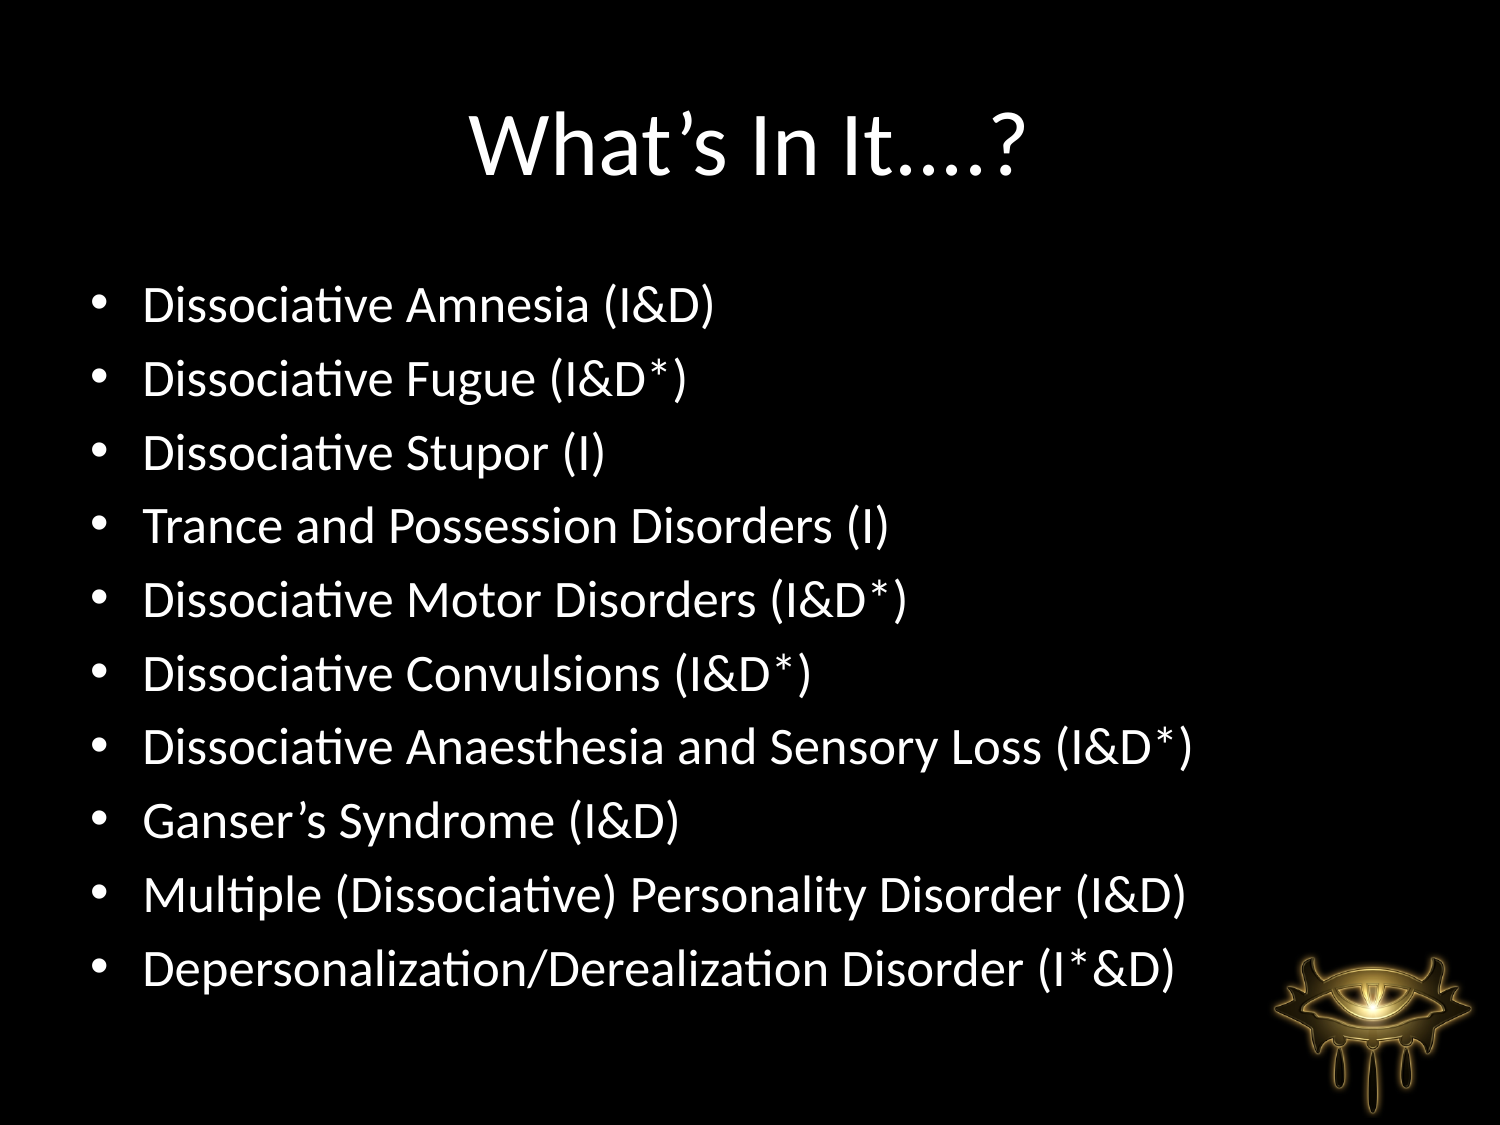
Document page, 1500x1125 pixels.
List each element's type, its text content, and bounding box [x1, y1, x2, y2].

picture [1245, 934, 1500, 1125]
list Dissociative Amnesia (I&D) Dissociative Fugue (I&D*) Dissociative Stupor (I) Trance and Possession Disorders (I) Dissociative Motor Disorders (I&D*) Dissociative Convulsions (I&D*) Dissociative Anaesthesia and Sensory Loss (I&D*) Ganser’s Syndrome (I&D) Multiple (Dissociative) Personality Disorder (I&D) Depersonalization/Derealization Disorder (I*&D) [75, 262, 1425, 1005]
title What’s In It....? [75, 45, 1425, 233]
